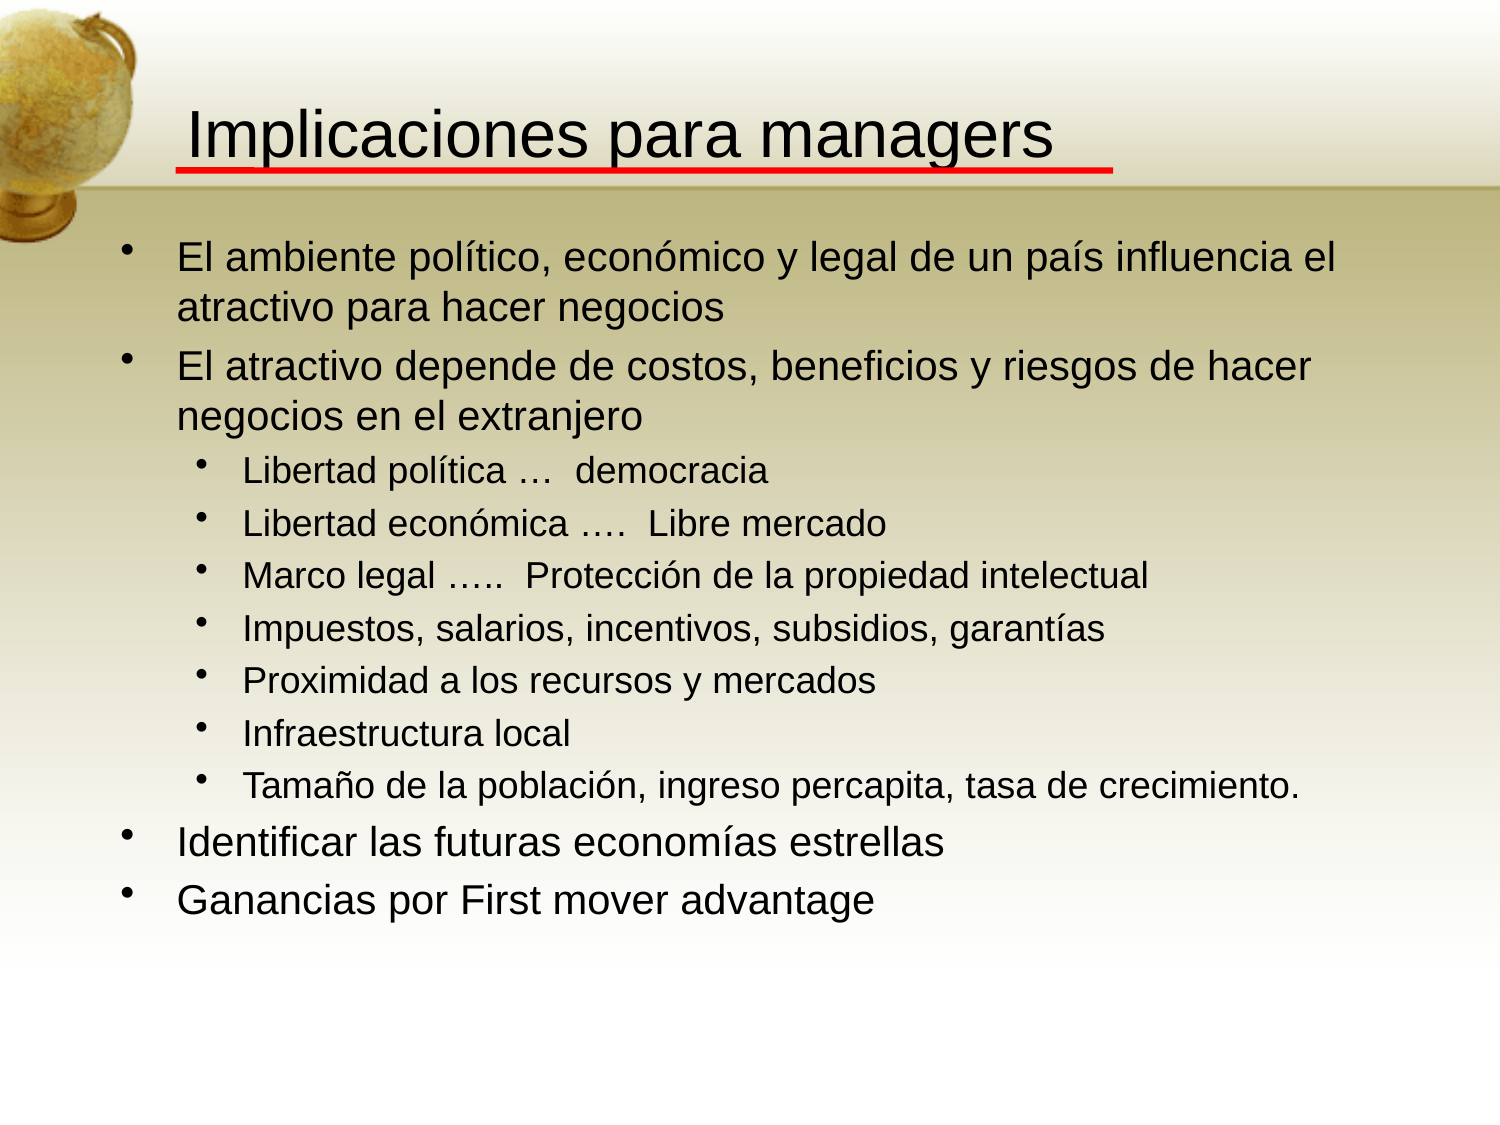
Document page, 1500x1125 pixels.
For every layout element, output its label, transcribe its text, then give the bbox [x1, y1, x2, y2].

list El ambiente político, económico y legal de un país influencia el atractivo para hacer negocios El atractivo depende de costos, beneficios y riesgos de hacer negocios en el extranjero Libertad política … democracia Libertad económica …. Libre mercado Marco legal ….. Protección de la propiedad intelectual Impuestos, salarios, incentivos, subsidios, garantías Proximidad a los recursos y mercados Infraestructura local Tamaño de la población, ingreso percapita, tasa de crecimiento. Identificar las futuras economías estrellas Ganancias por First mover advantage [105, 222, 1454, 1091]
title Implicaciones para managers [170, 36, 1436, 179]
picture [0, 0, 1500, 1125]
